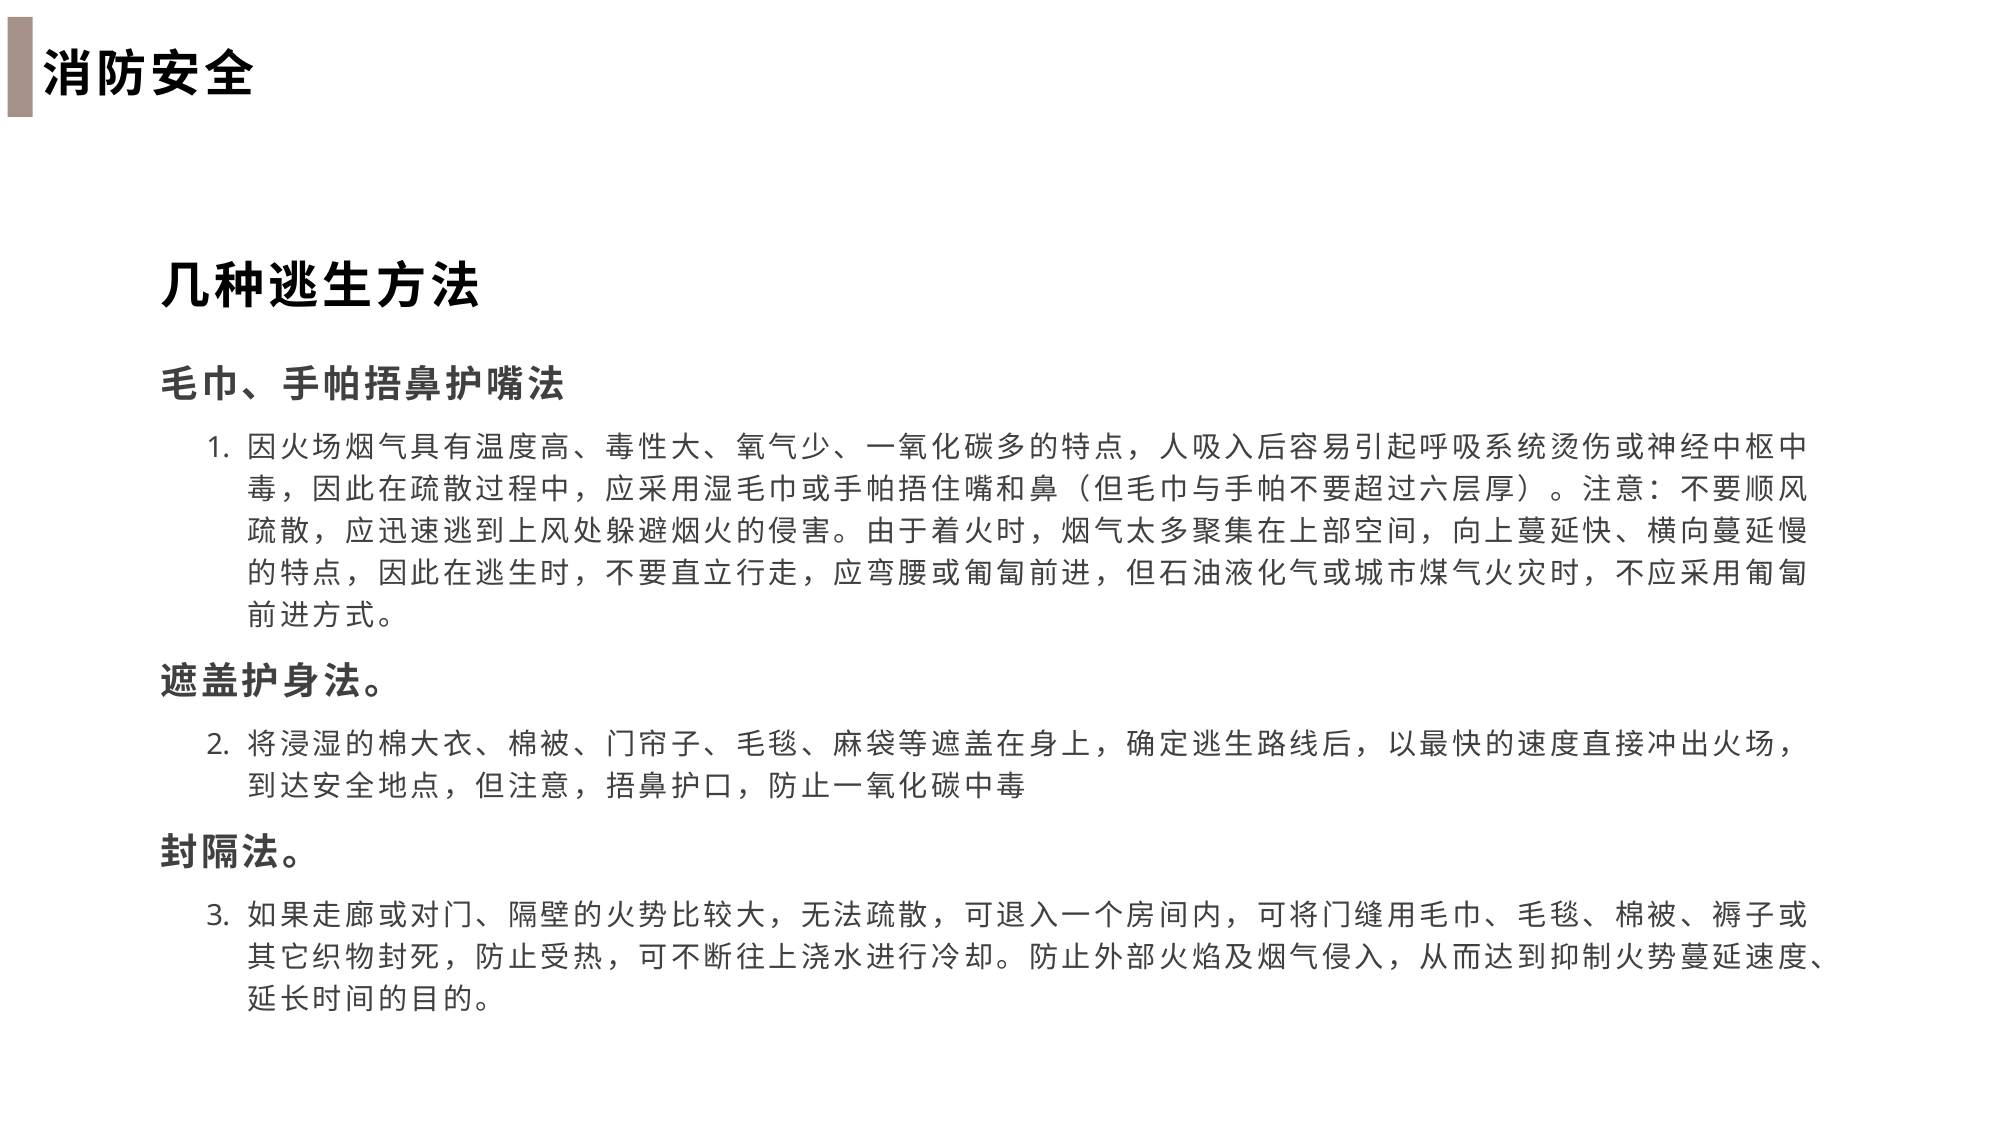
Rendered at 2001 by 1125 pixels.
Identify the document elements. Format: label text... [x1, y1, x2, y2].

text_box 消防安全 [32, 37, 419, 138]
text_box [7, 16, 34, 118]
text_box 毛巾、手帕捂鼻护嘴法 因火场烟气具有温度高、毒性大、氧气少、一氧化碳多的特点，人吸入后容易引起呼吸系统烫伤或神经中枢中毒，因此在疏散过程中，应采用湿毛巾或手帕捂住嘴和鼻（但毛巾与手帕不要超过六层厚）。注意：不要顺风疏散，应迅速逃到上风处躲避烟火的侵害。由于着火时，烟气太多聚集在上部空间，向上蔓延快、横向蔓延慢的特点，因此在逃生时，不要直立行走，应弯腰或匍匐前进，但石油液化气或城市煤气火灾时，不应采用匍匐前进方式。 遮盖护身法。 将浸湿的棉大衣、棉被、门帘子、毛毯、麻袋等遮盖在身上，确定逃生路线后，以最快的速度直接冲出火场，到达安全地点，但注意，捂鼻护口，防止一氧化碳中毒 封隔法。 如果走廊或对门、隔壁的火势比较大，无法疏散，可退入一个房间内，可将门缝用毛巾、毛毯、棉被、褥子或其它织物封死，防止受热，可不断往上浇水进行冷却。防止外部火焰及烟气侵入，从而达到抑制火势蔓延速度、延长时间的目的。 [150, 346, 1850, 1068]
text_box 几种逃生方法 [150, 166, 1850, 318]
